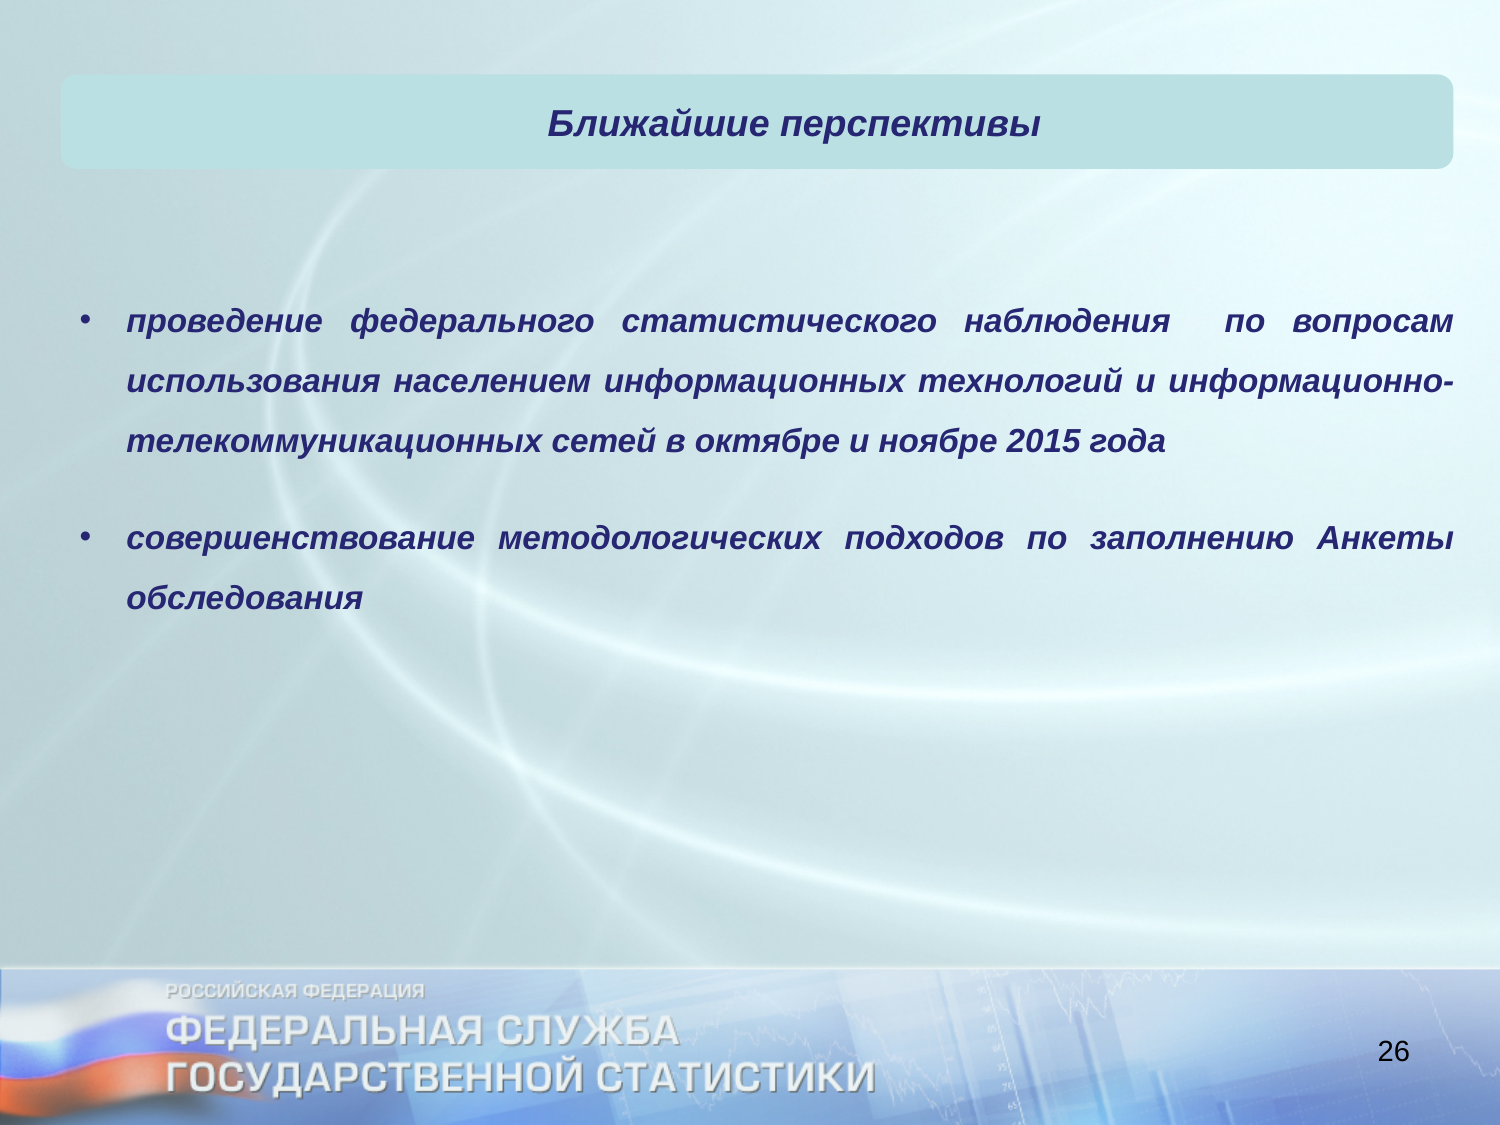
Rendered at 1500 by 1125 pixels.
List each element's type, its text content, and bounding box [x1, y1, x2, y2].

text_box [100, 763, 1359, 1093]
text_box проведение федерального статистического наблюдения по вопросам использования населением информационных технологий и информационно-телекоммуникационных сетей в октябре и ноябре 2015 года совершенствование методологических подходов по заполнению Анкеты обследования [64, 231, 1471, 624]
text_box Ближайшие перспективы [58, 72, 1456, 171]
picture [0, 0, 1500, 1125]
slide_number 26 [1074, 1024, 1425, 1103]
